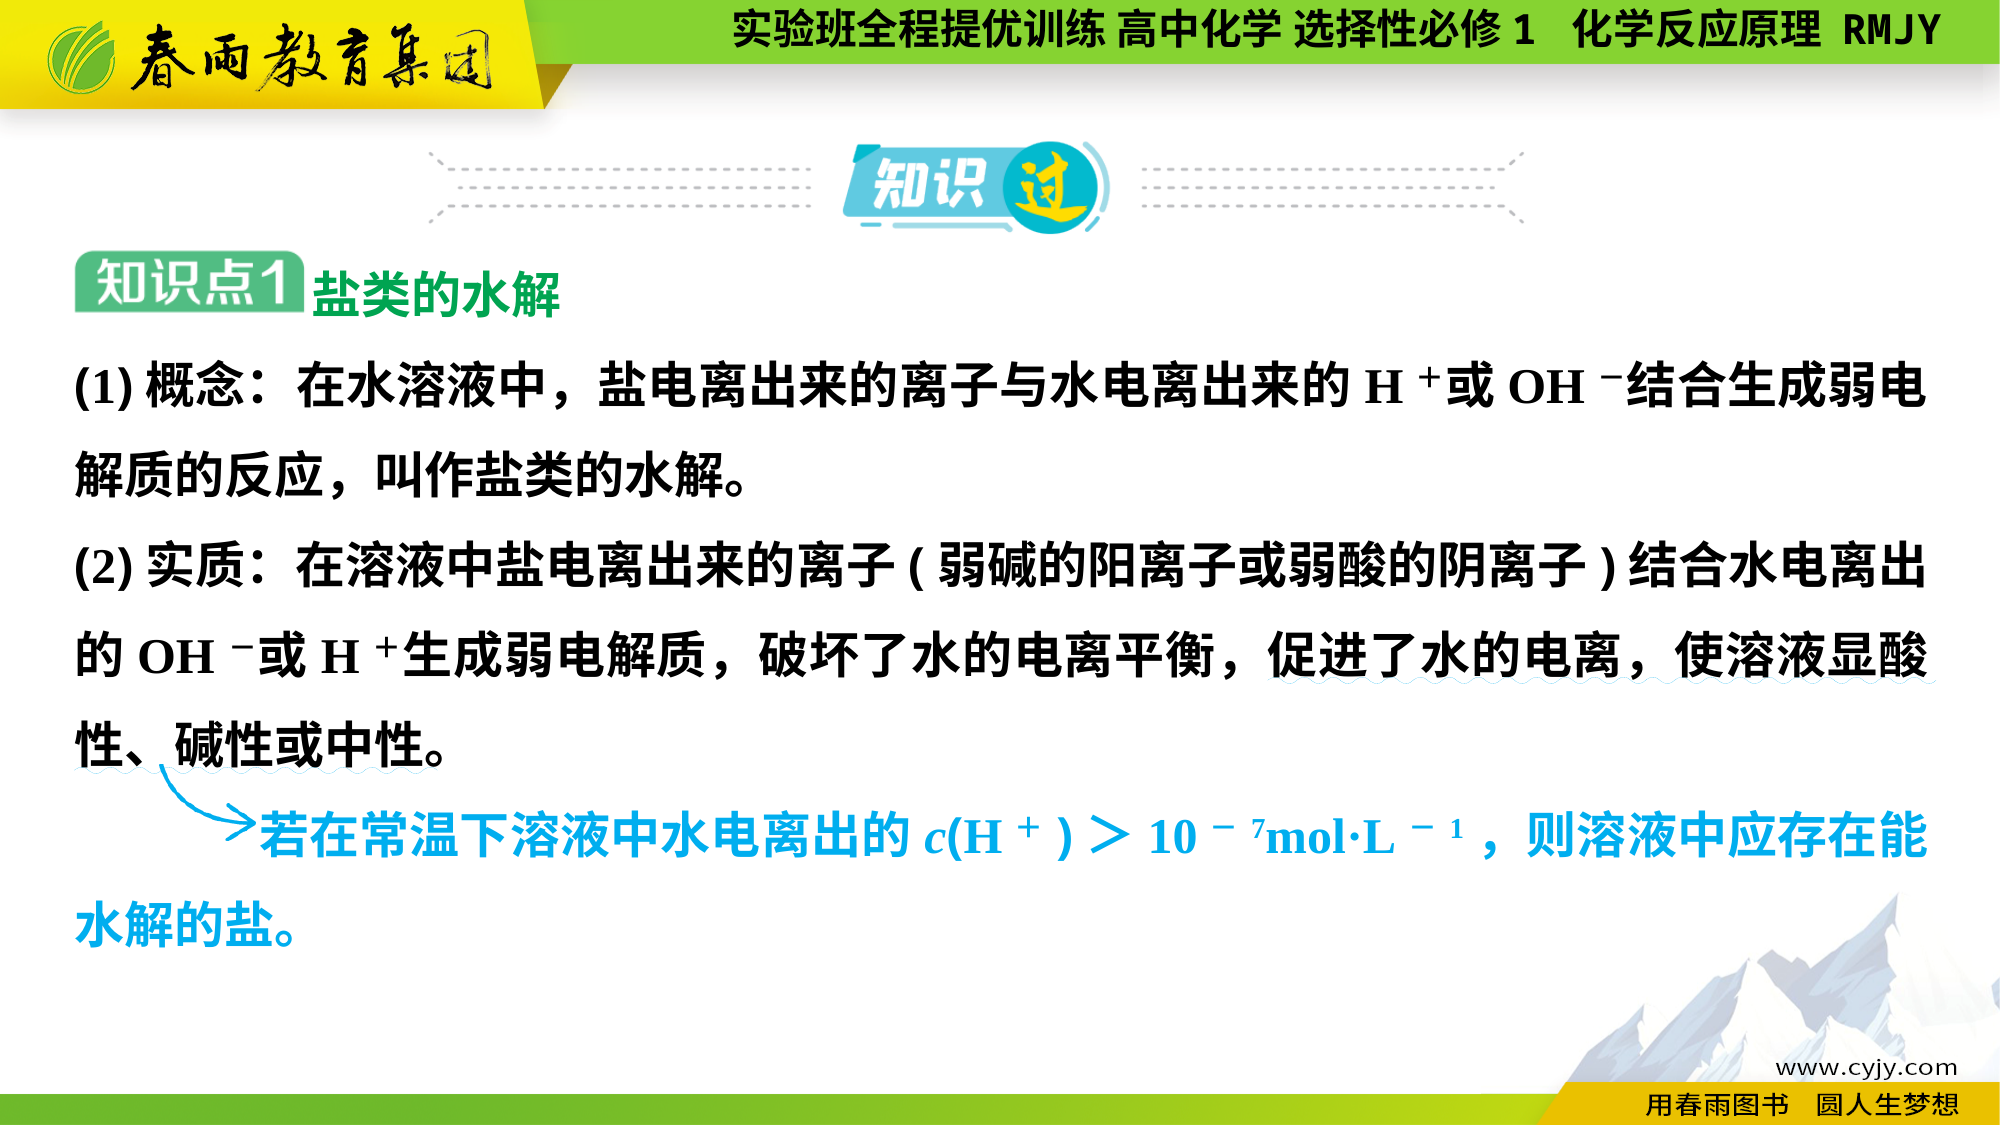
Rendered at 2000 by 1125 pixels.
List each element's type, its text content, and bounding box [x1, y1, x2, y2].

list 盐类的水解 (1)概念：在水溶液中，盐电离出来的离子与水电离出来的H＋或OH－结合生成弱电解质的反应，叫作盐类的水解。 (2)实质：在溶液中盐电离出来的离子(弱碱的阳离子或弱酸的阴离子)结合水电离出的OH－或H＋生成弱电解质，破坏了水的电离平衡，促进了水的电离，使溶液显酸性、碱性或中性。 若在常温下溶液中水电离出的c(H＋)＞10－7mol·L－1，则溶液中应存在能水解的盐。 [59, 225, 1944, 957]
picture [0, 0, 2000, 1125]
